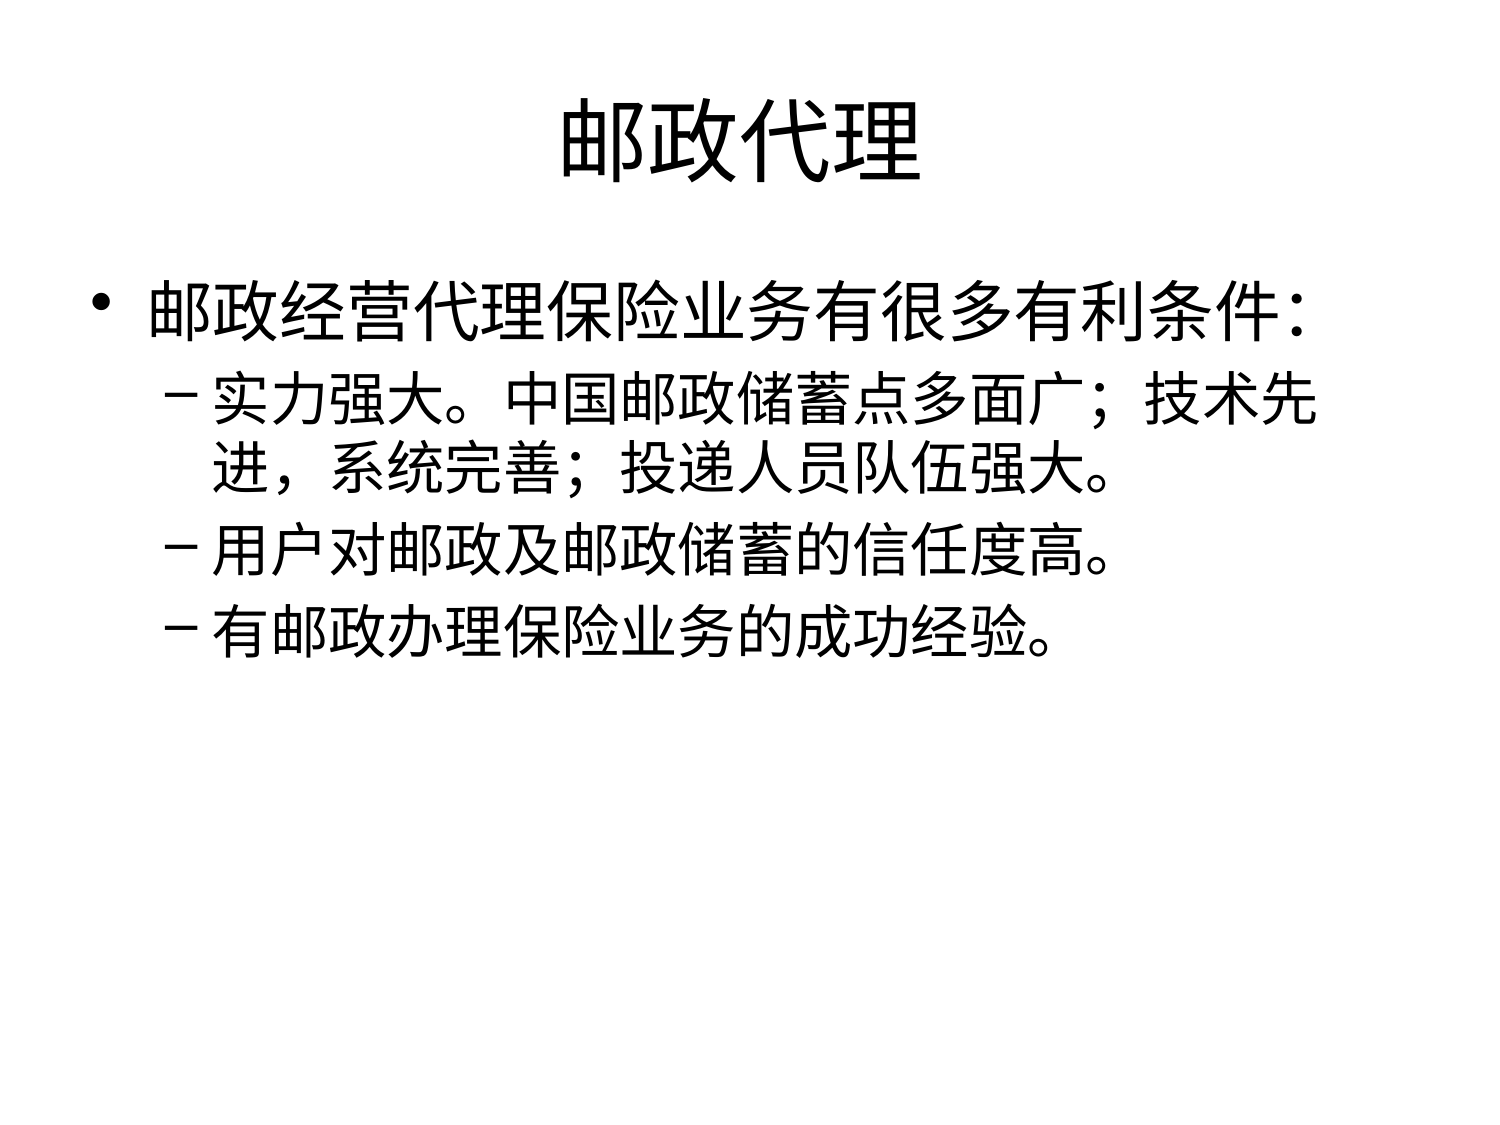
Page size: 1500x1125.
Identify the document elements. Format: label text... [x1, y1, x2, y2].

title 邮政代理 [75, 45, 1425, 233]
list 邮政经营代理保险业务有很多有利条件： 实力强大。中国邮政储蓄点多面广；技术先进，系统完善；投递人员队伍强大。 用户对邮政及邮政储蓄的信任度高。 有邮政办理保险业务的成功经验。 [75, 262, 1425, 1005]
